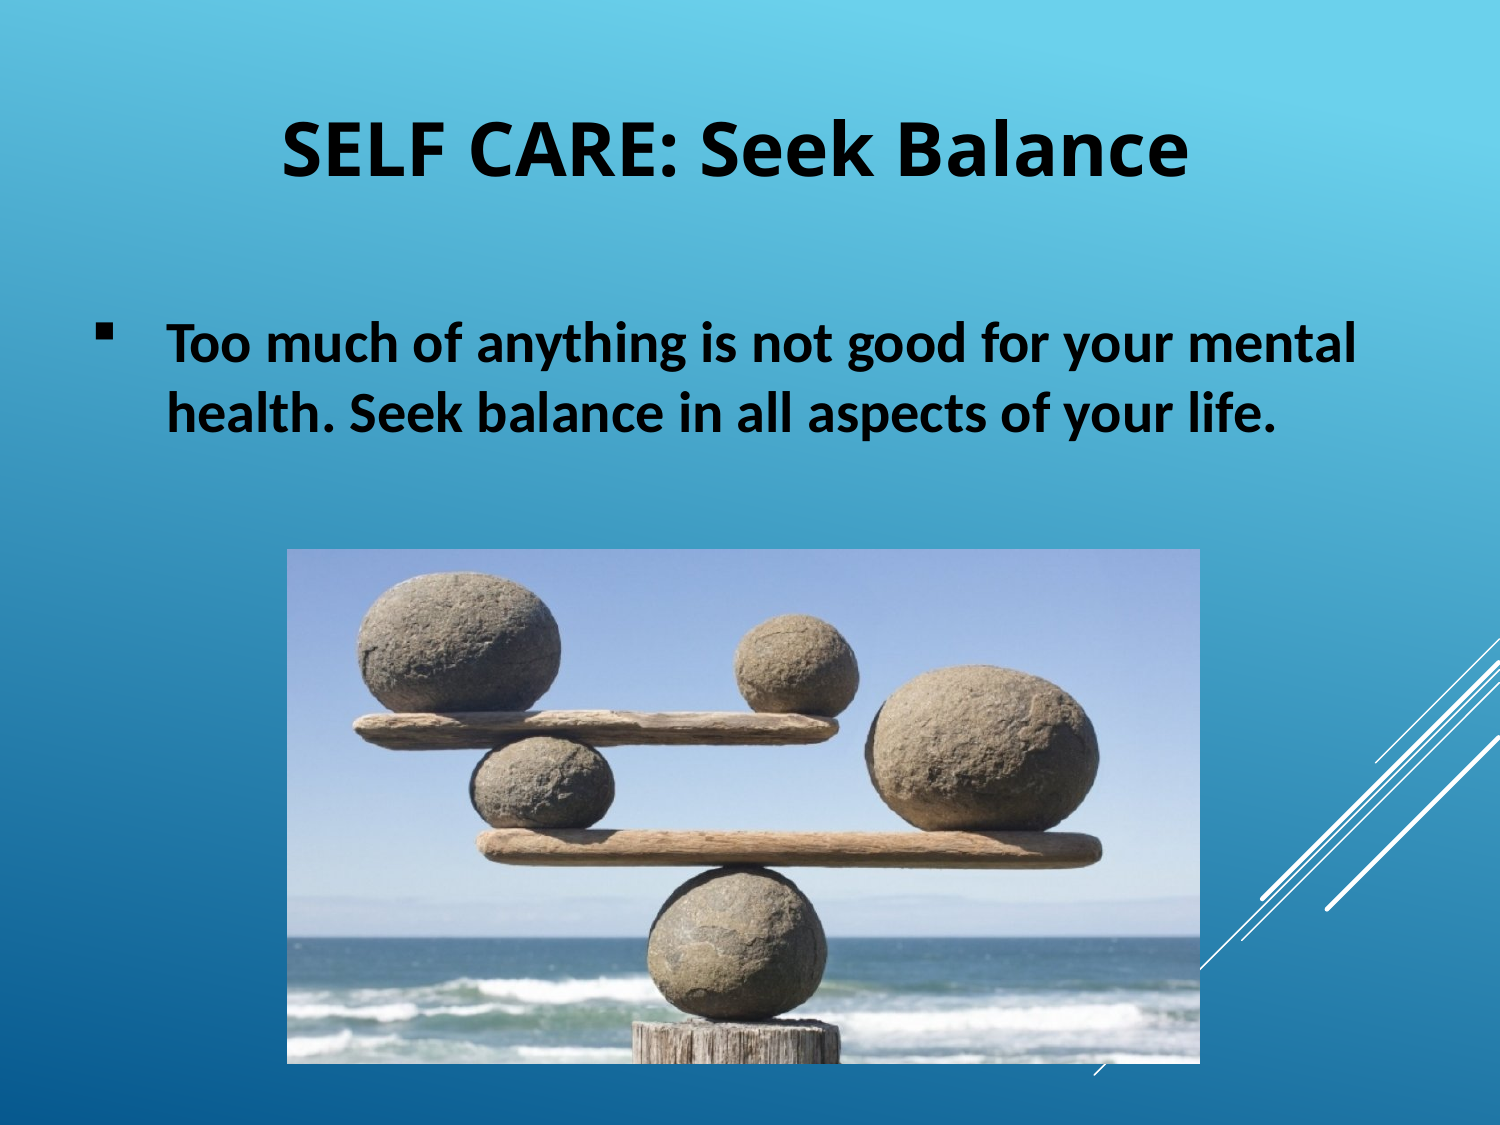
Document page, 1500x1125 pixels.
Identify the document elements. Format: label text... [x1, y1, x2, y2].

picture [287, 549, 1201, 1064]
text_box SELF CARE: Seek Balance [225, 87, 1248, 199]
text_box Too much of anything is not good for your mental health. Seek balance in all aspects of your life. [76, 296, 1412, 452]
